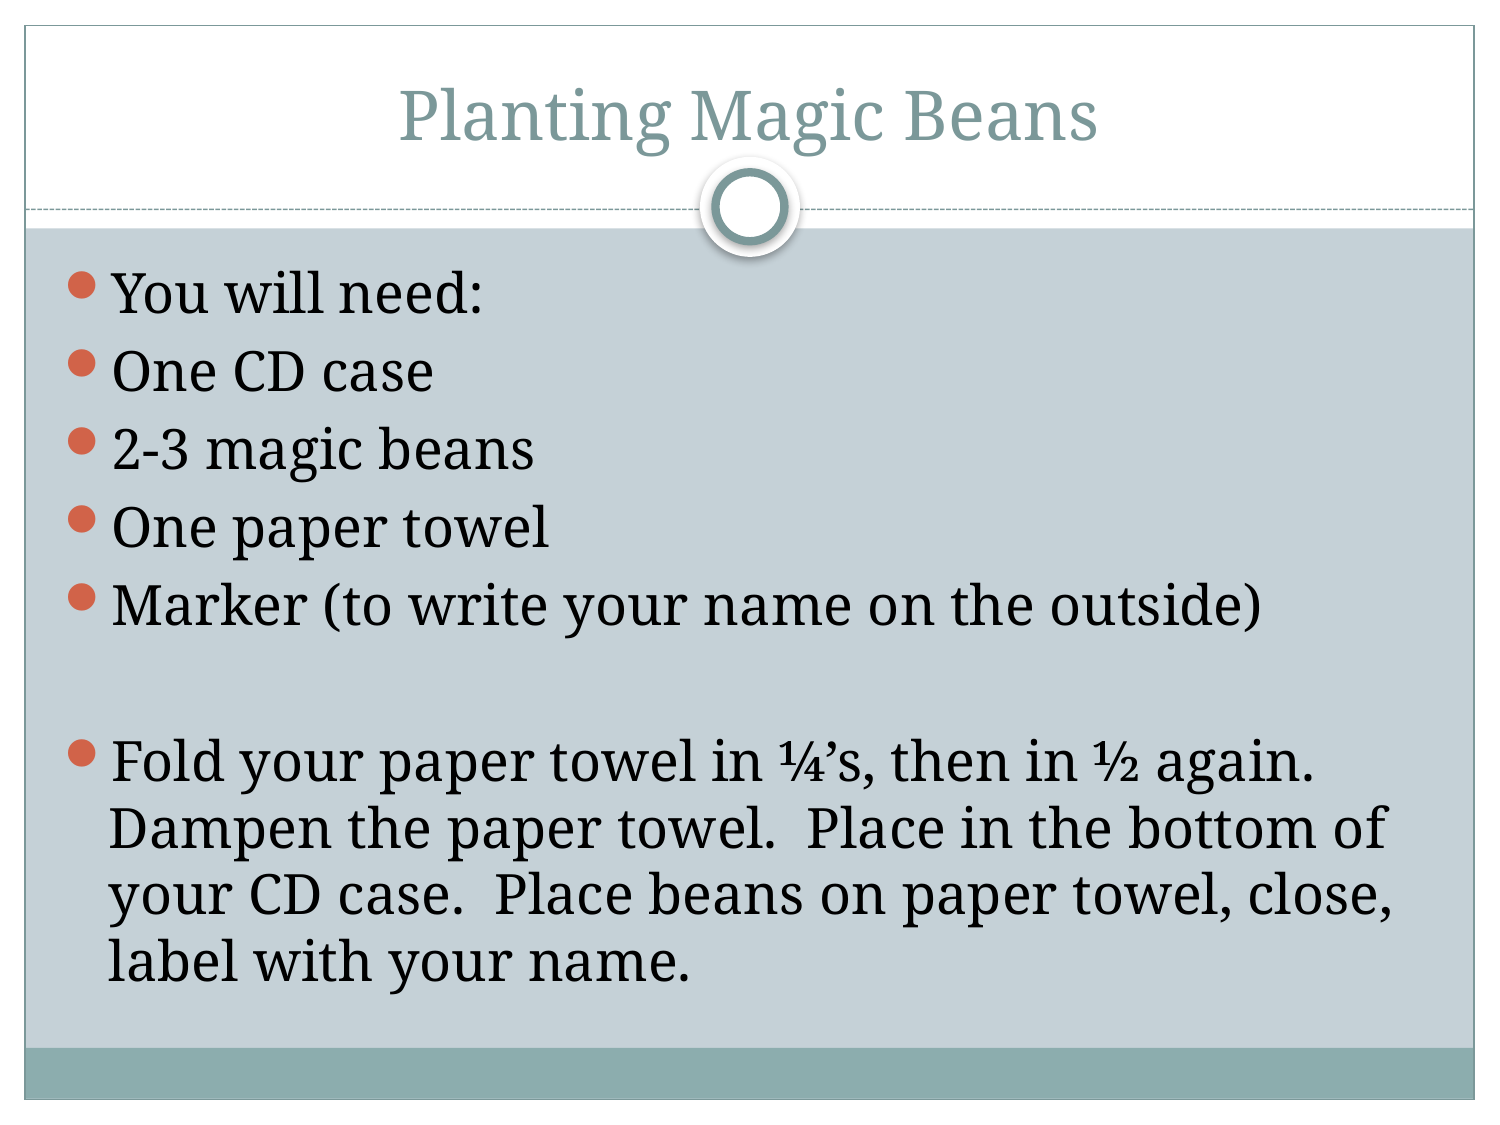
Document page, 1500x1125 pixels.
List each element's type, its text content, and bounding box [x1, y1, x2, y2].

title Planting Magic Beans [49, 37, 1450, 162]
list You will need: One CD case 2-3 magic beans One paper towel Marker (to write your name on the outside) Fold your paper towel in ¼’s, then in ½ again. Dampen the paper towel. Place in the bottom of your CD case. Place beans on paper towel, close, label with your name. [49, 250, 1445, 1001]
